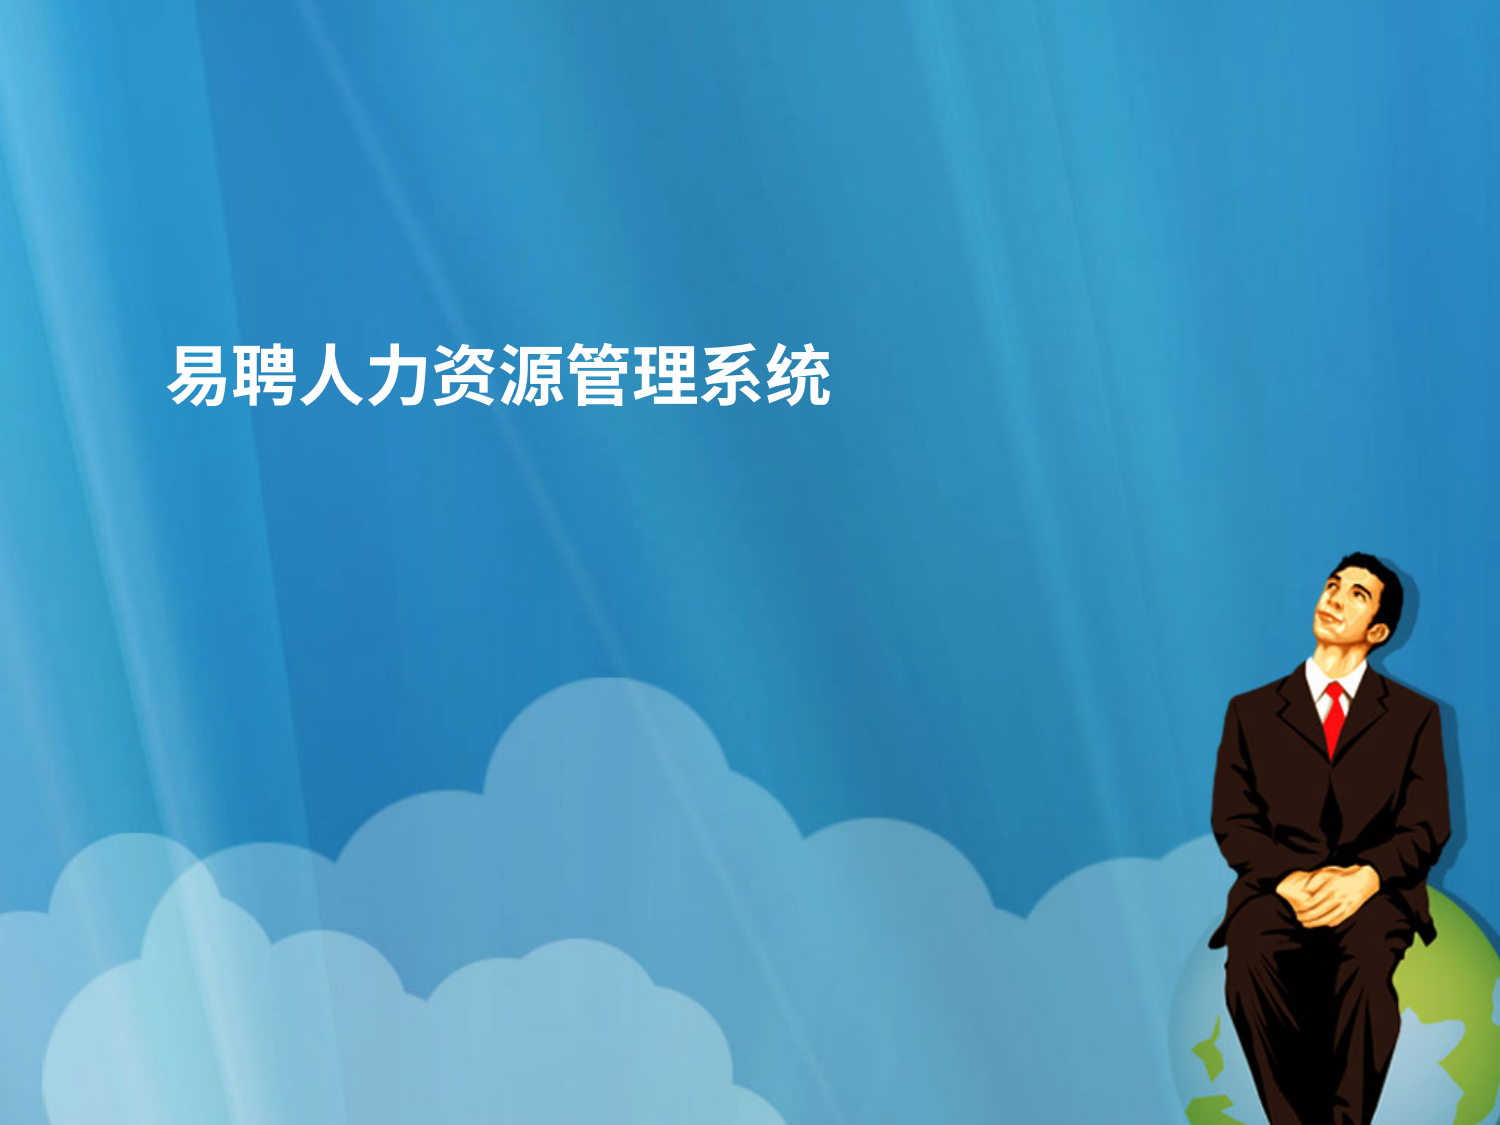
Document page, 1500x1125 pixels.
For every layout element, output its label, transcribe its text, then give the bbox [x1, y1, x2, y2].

picture [0, 0, 1500, 1125]
title 易聘人力资源管理系统 [149, 290, 1338, 458]
